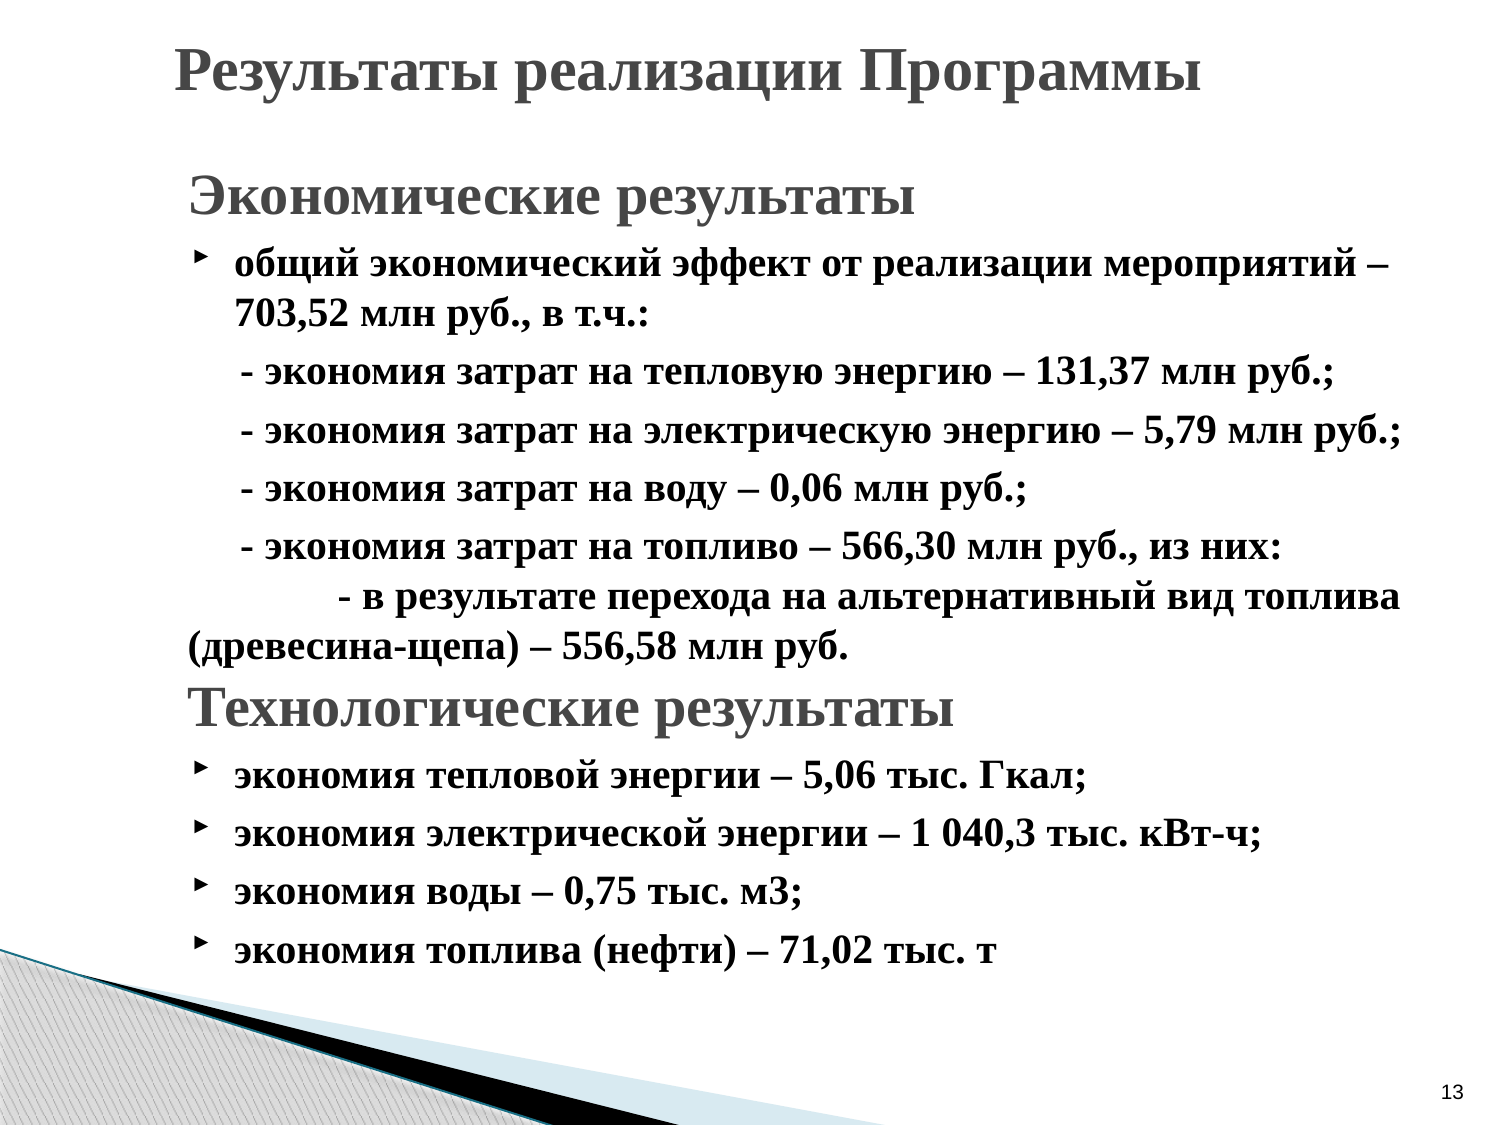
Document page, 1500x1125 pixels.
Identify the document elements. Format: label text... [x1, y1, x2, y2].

title Результаты реализации Программы [159, 0, 1488, 148]
list Экономические результаты общий экономический эффект от реализации мероприятий – 703,52 млн руб., в т.ч.: - экономия затрат на тепловую энергию – 131,37 млн руб.; - экономия затрат на электрическую энергию – 5,79 млн руб.; - экономия затрат на воду – 0,06 млн руб.; - экономия затрат на топливо – 566,30 млн руб., из них: - в результате перехода на альтернативный вид топлива (древесина-щепа) – 556,58 млн руб. Технологические результаты экономия тепловой энергии – 5,06 тыс. Гкал; экономия электрической энергии – 1 040,3 тыс. кВт-ч; экономия воды – 0,75 тыс. м3; экономия топлива (нефти) – 71,02 тыс. т [159, 148, 1500, 1031]
slide_number 13 [1418, 1051, 1479, 1112]
